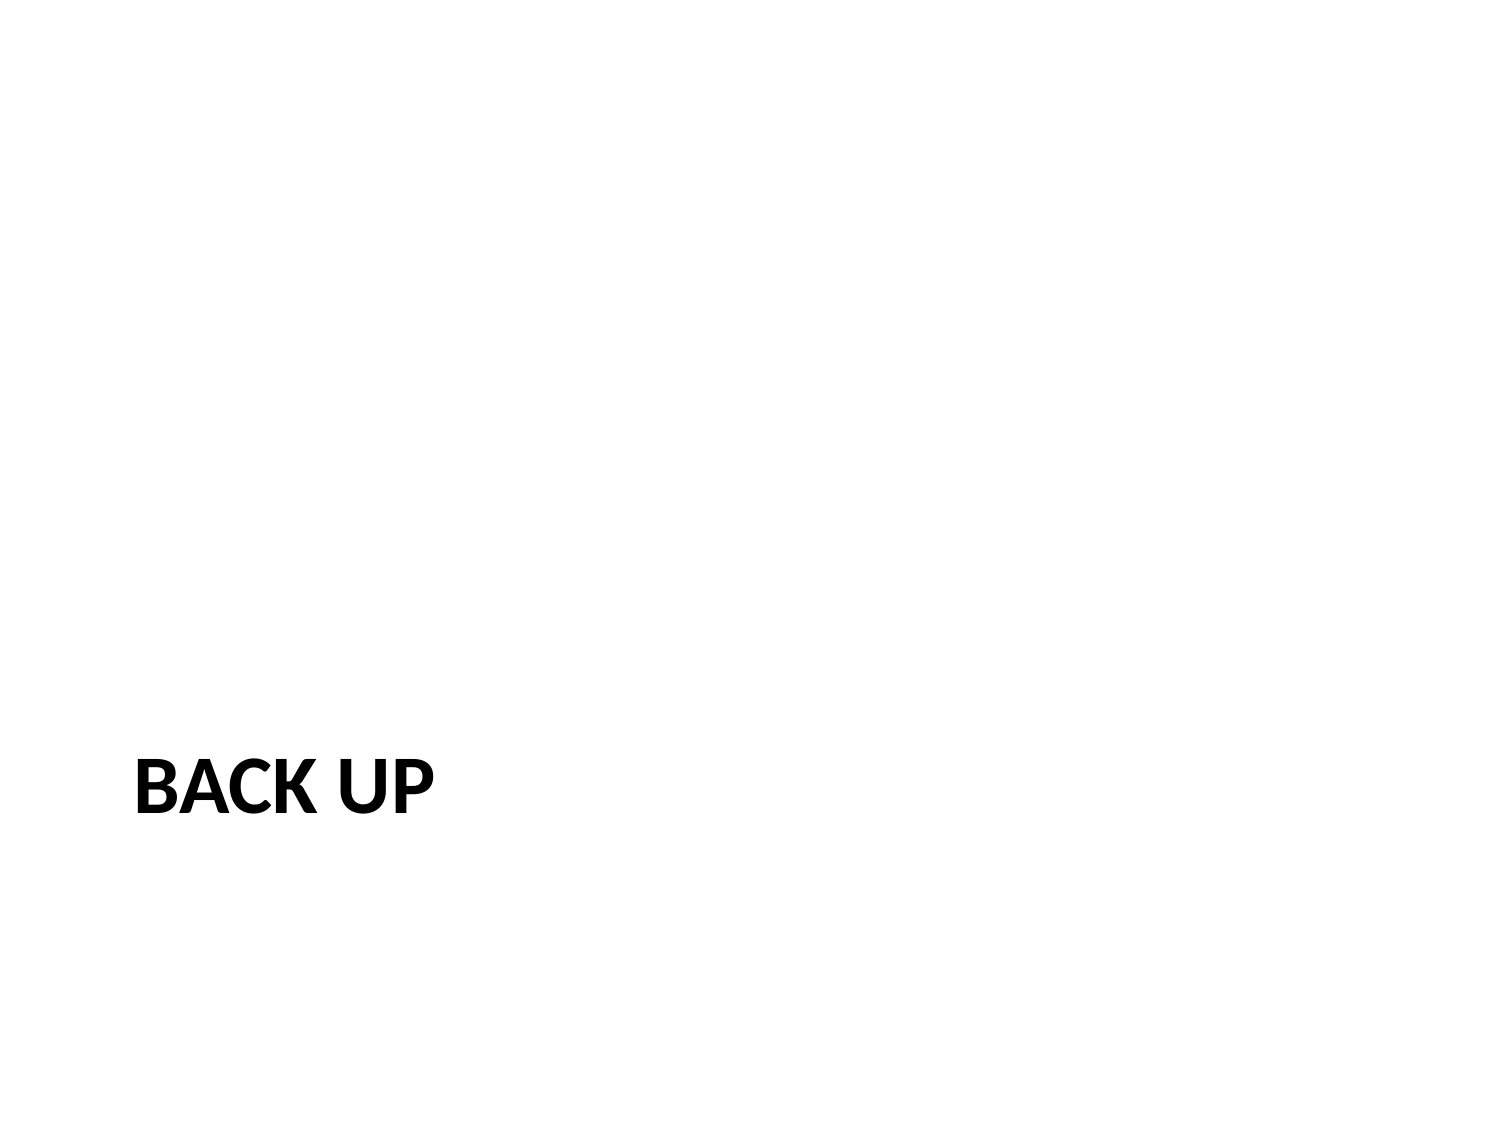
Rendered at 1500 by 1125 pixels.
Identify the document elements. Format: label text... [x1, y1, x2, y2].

title BACK UP [118, 722, 1394, 947]
